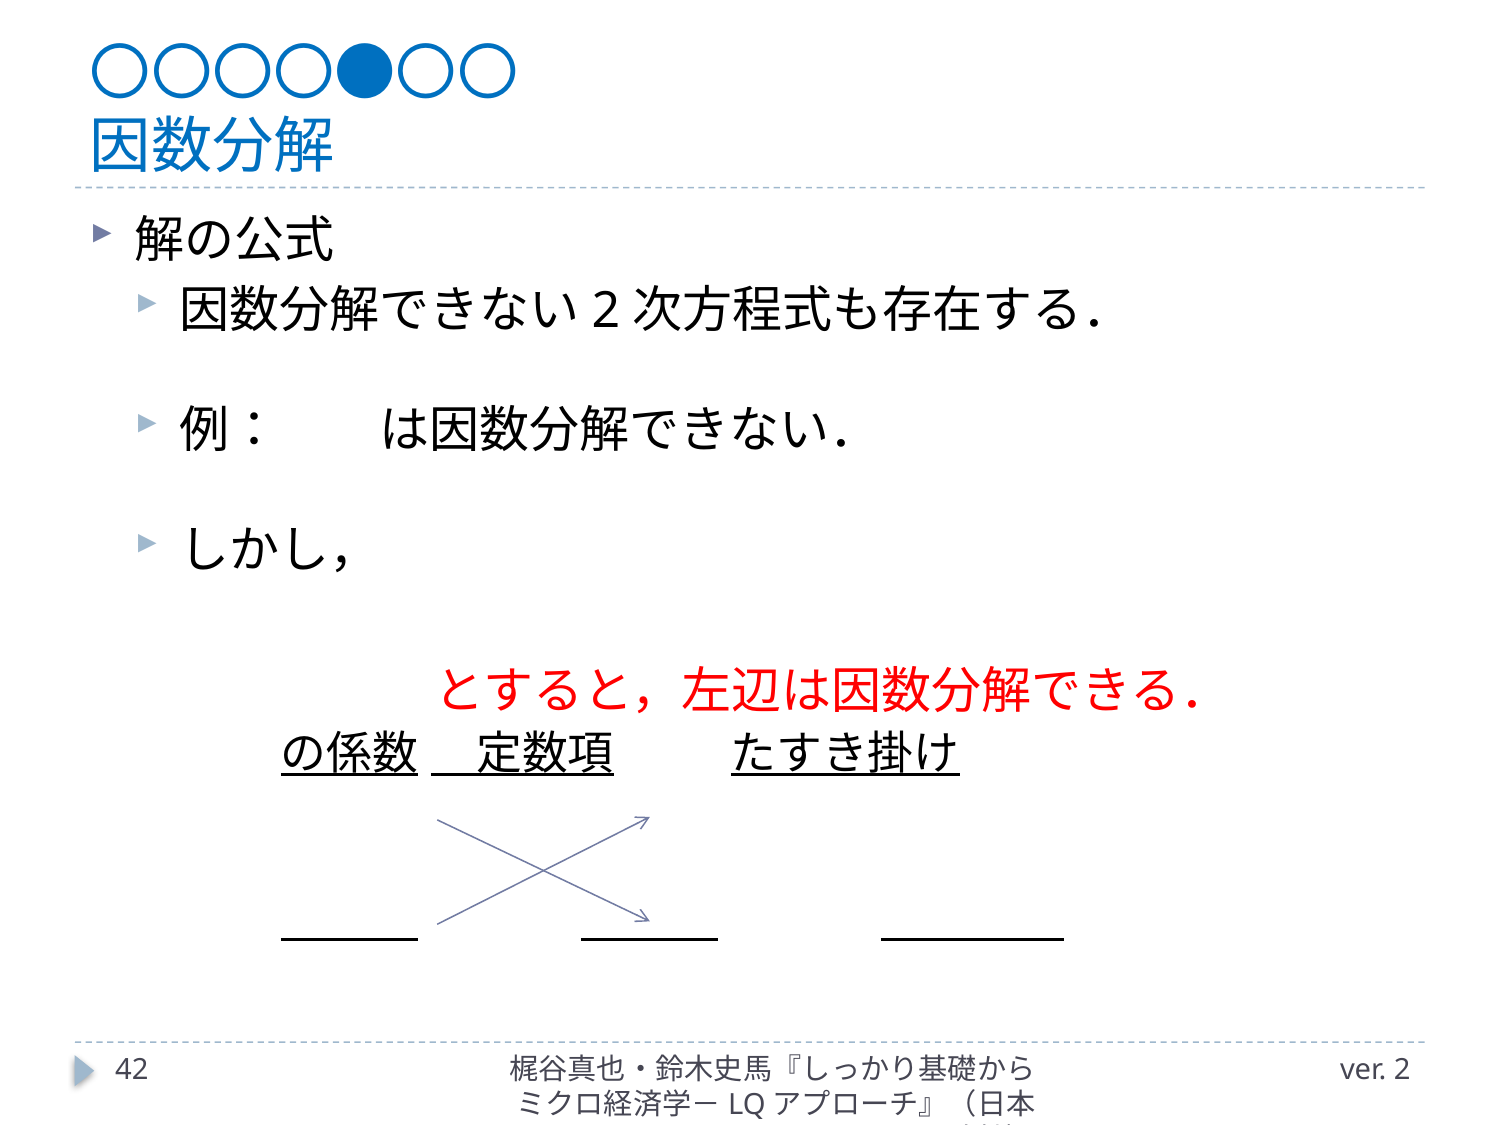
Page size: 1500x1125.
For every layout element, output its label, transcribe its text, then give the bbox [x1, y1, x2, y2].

slide_number 42 [100, 1042, 426, 1103]
title 〇〇〇〇●〇〇 因数分解 [75, 24, 1425, 188]
slide_number ver. 2 [1050, 1042, 1426, 1103]
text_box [436, 819, 651, 922]
footer 梶谷真也・鈴木史馬『しっかり基礎からミクロ経済学－LQアプローチ』（日本評論社） [475, 1042, 1050, 1103]
